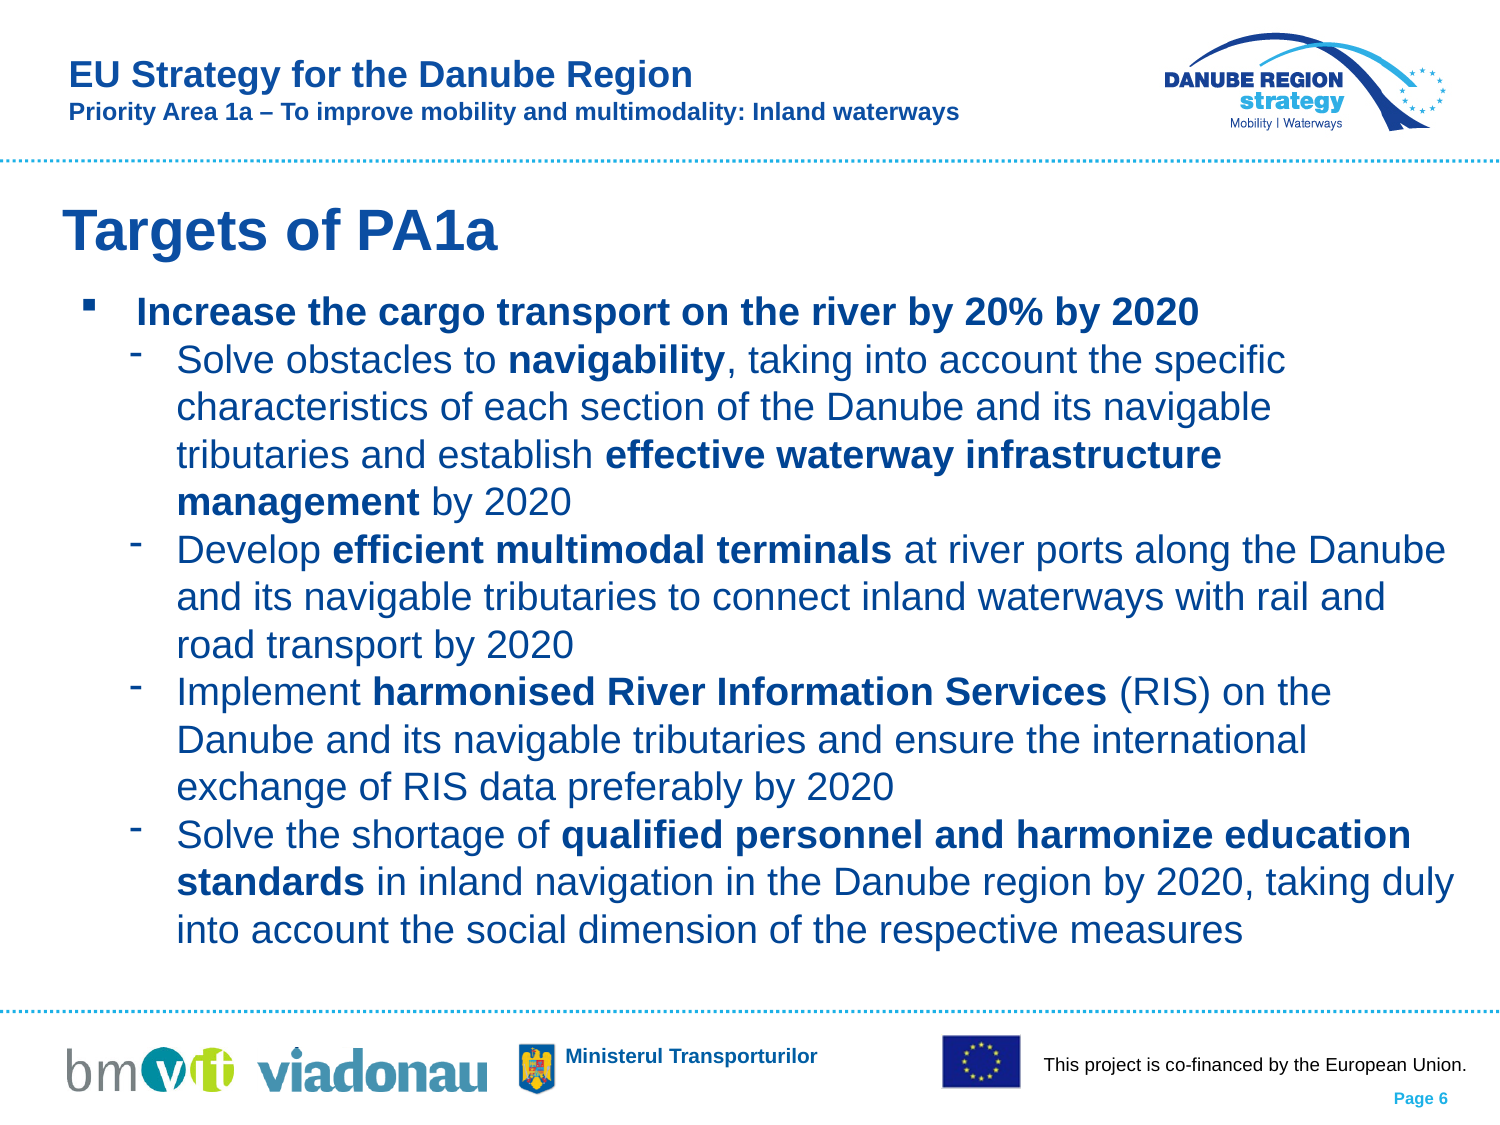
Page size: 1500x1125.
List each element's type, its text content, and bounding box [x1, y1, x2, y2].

picture [516, 1041, 557, 1096]
slide_number Page 6 [1341, 1084, 1463, 1109]
picture [257, 1047, 487, 1092]
picture [940, 1034, 1022, 1090]
text_box Increase the cargo transport on the river by 20% by 2020 Solve obstacles to navigability, taking into account the specific characteristics of each section of the Danube and its navigable tributaries and establish effective waterway infrastructure management by 2020 Develop efficient multimodal terminals at river ports along the Danube and its navigable tributaries to connect inland waterways with rail and road transport by 2020 Implement harmonised River Information Services (RIS) on the Danube and its navigable tributaries and ensure the international exchange of RIS data preferably by 2020 Solve the shortage of qualified personnel and harmonize education standards in inland navigation in the Danube region by 2020, taking duly into account the social dimension of the respective measures [65, 278, 1472, 959]
picture [67, 1047, 234, 1092]
picture [1151, 19, 1459, 145]
text_box Targets of PA1a [48, 184, 1466, 268]
text_box This project is co-financed by the European Union. [1026, 1040, 1487, 1084]
